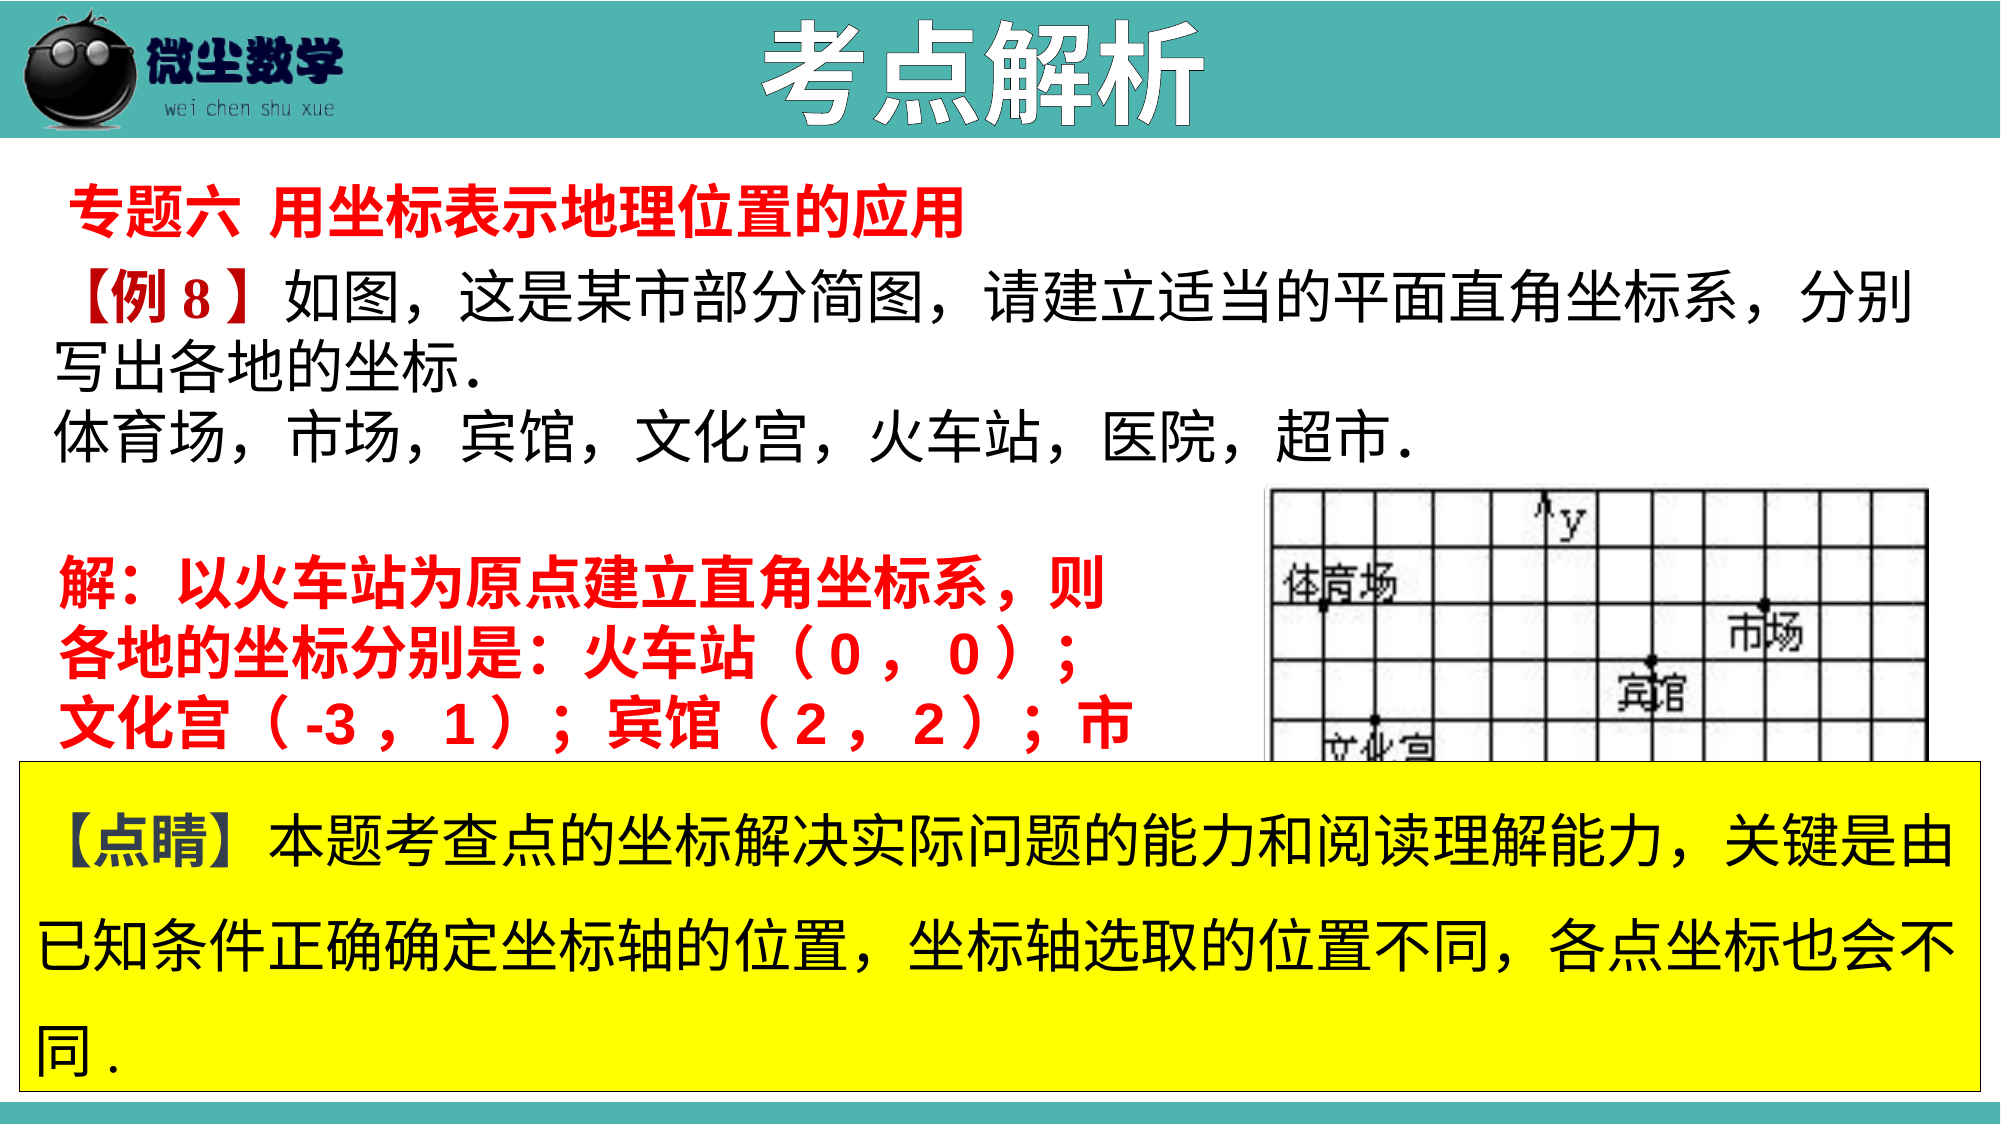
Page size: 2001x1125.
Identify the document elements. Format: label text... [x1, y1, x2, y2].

picture [0, 1, 2001, 1124]
text_box 解：以火车站为原点建立直角坐标系，则各地的坐标分别是：火车站（0，0）；文化宫（-3，1）；宾馆（2，2）；市场（4，3）；体育场（-4，3）；医院（-2，-2），超市（2，-3）． [43, 538, 1173, 761]
text_box 考点解析 [742, 0, 1223, 146]
text_box 专题六 用坐标表示地理位置的应用 [52, 167, 983, 252]
text_box 【例8】如图，这是某市部分简图，请建立适当的平面直角坐标系，分别写出各地的坐标． 体育场，市场，宾馆，文化宫，火车站，医院，超市． [37, 252, 1953, 478]
text_box 【点睛】本题考查点的坐标解决实际问题的能力和阅读理解能力，关键是由已知条件正确确定坐标轴的位置，坐标轴选取的位置不同，各点坐标也会不同. [19, 761, 1981, 1092]
